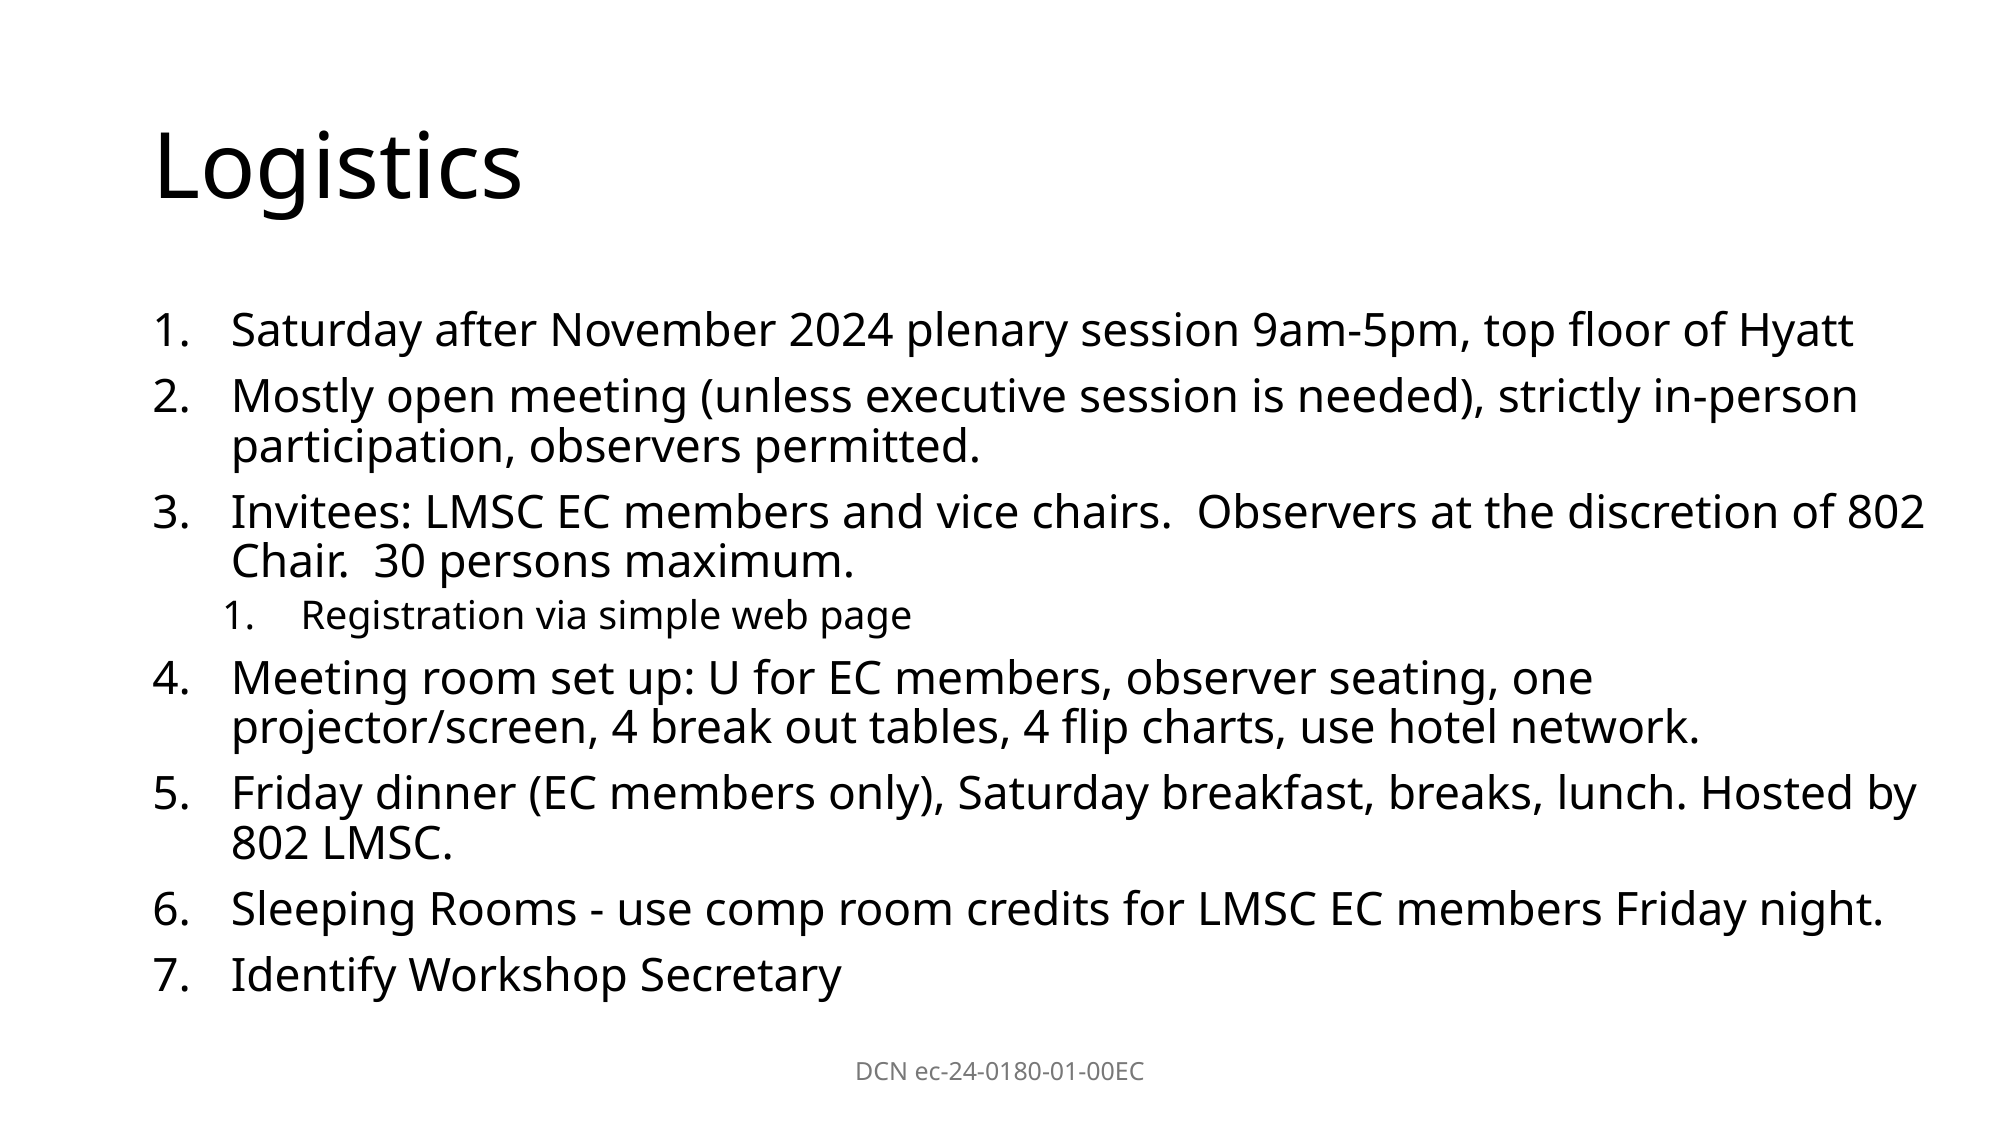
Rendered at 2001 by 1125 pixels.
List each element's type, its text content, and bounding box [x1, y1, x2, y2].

title Logistics [137, 59, 1863, 278]
list Saturday after November 2024 plenary session 9am-5pm, top floor of Hyatt Mostly open meeting (unless executive session is needed), strictly in-person participation, observers permitted. Invitees: LMSC EC members and vice chairs. Observers at the discretion of 802 Chair. 30 persons maximum. Registration via simple web page Meeting room set up: U for EC members, observer seating, one projector/screen, 4 break out tables, 4 flip charts, use hotel network. Friday dinner (EC members only), Saturday breakfast, breaks, lunch. Hosted by 802 LMSC. Sleeping Rooms - use comp room credits for LMSC EC members Friday night. Identify Workshop Secretary [137, 299, 1958, 1014]
footer DCN ec-24-0180-01-00EC [662, 1042, 1338, 1103]
